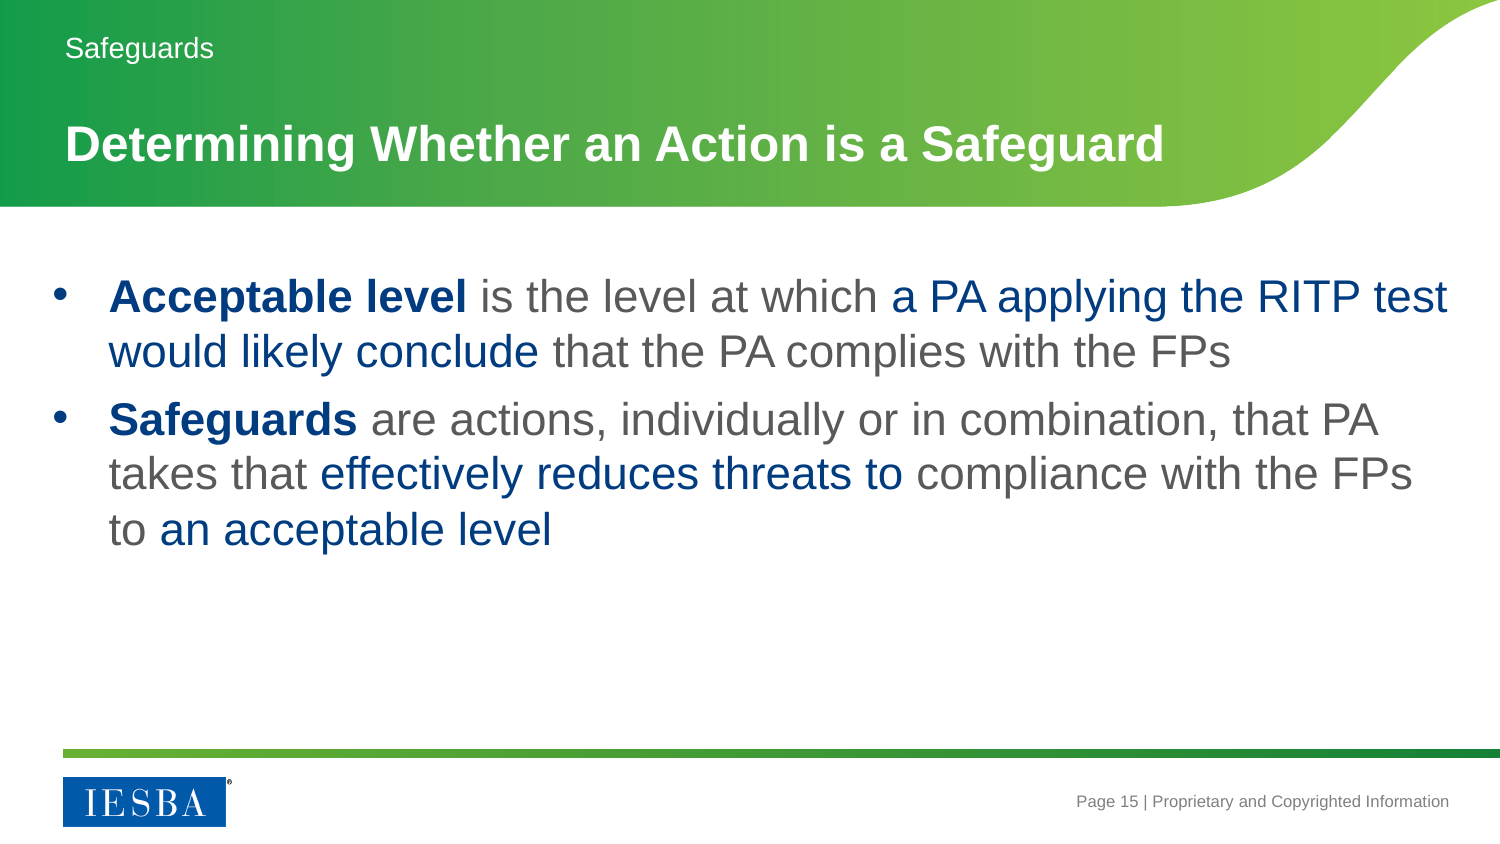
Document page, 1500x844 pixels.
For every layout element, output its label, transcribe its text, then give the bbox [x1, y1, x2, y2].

picture [0, 0, 1500, 207]
picture [63, 777, 232, 827]
text_box Determining Whether an Action is a Safeguard [49, 104, 1263, 179]
text_box Safeguards [49, 21, 488, 50]
text_box Acceptable level is the level at which a PA applying the RITP test would likely conclude that the PA complies with the FPs Safeguards are actions, individually or in combination, that PA takes that effectively reduces threats to compliance with the FPs to an acceptable level [37, 259, 1463, 562]
